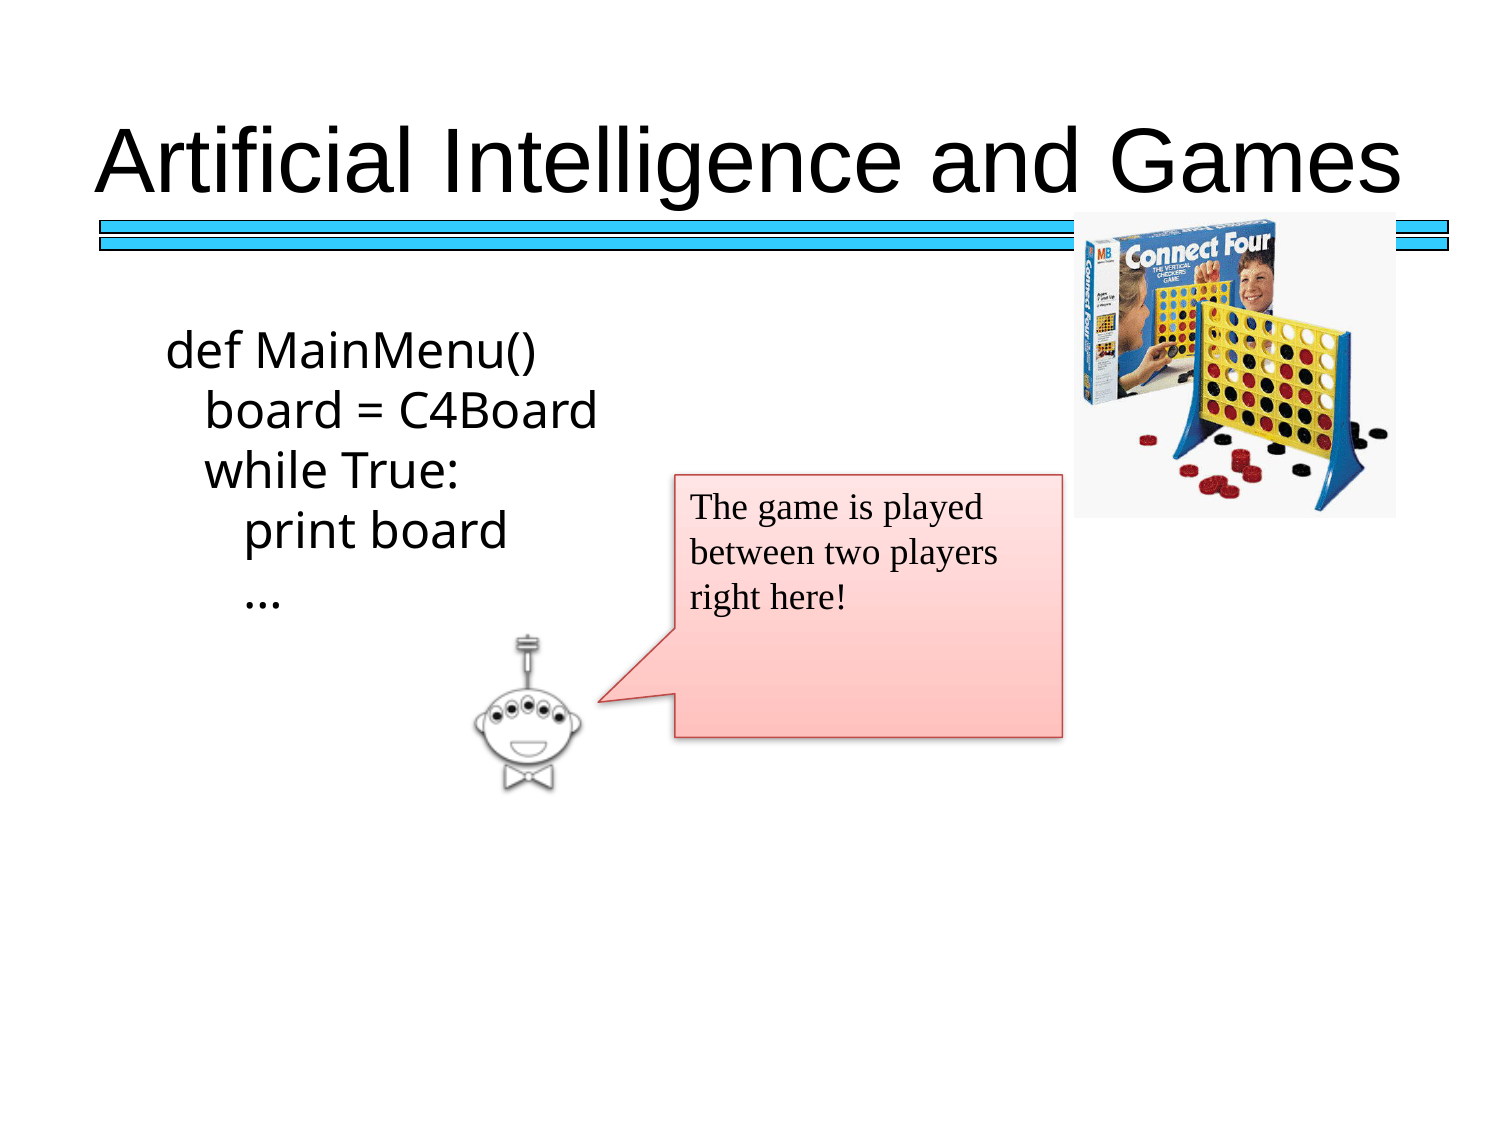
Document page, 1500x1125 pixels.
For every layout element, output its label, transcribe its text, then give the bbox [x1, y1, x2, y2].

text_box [1401, 220, 1449, 251]
text_box def MainMenu() board = C4Board while True: print board … [150, 310, 615, 686]
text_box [99, 220, 1069, 251]
picture [462, 624, 594, 805]
picture [1074, 212, 1397, 519]
title Artificial Intelligence and Games [37, 62, 1463, 250]
text_box The game is played between two players right here! [598, 474, 1064, 739]
